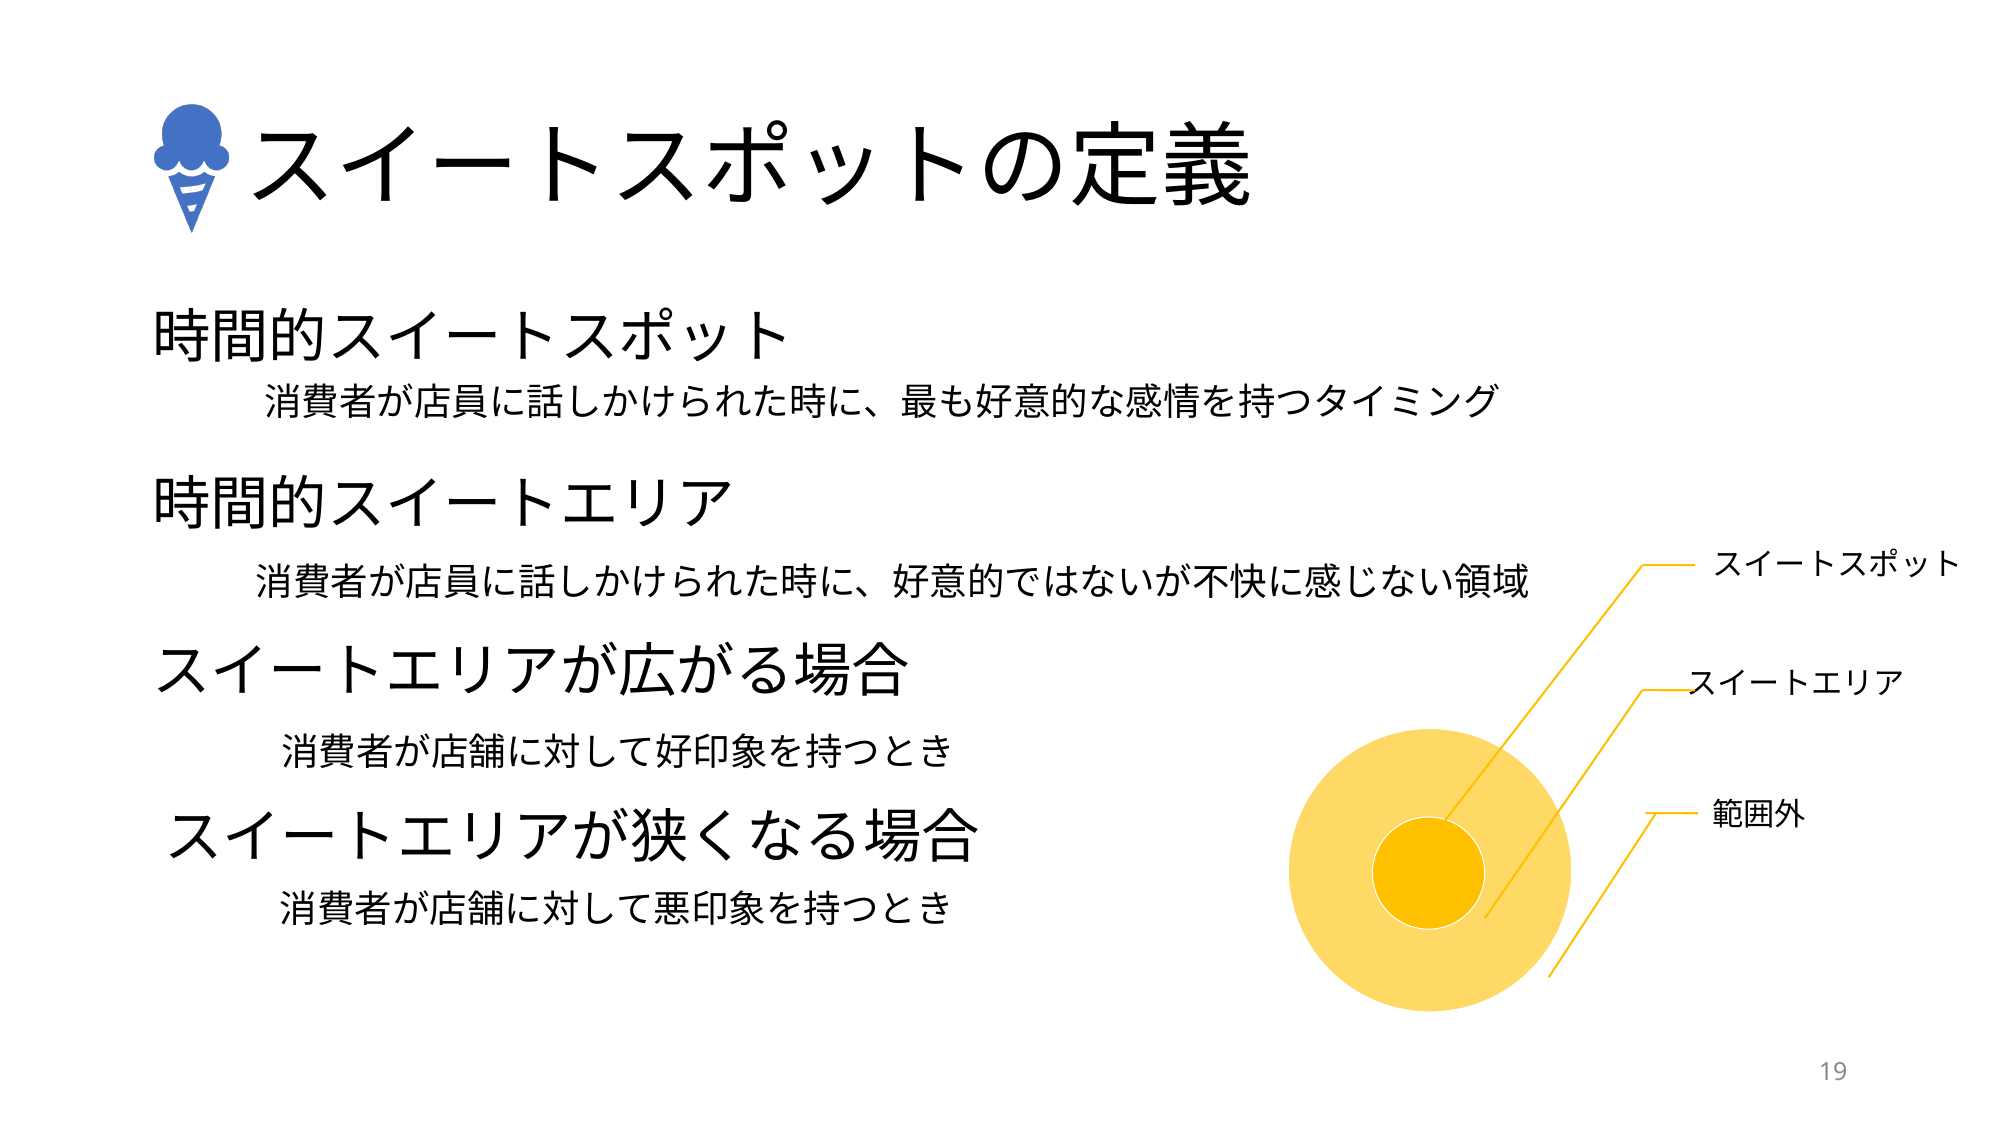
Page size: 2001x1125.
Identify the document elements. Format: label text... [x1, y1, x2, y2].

slide_number 19 [1412, 1075, 1863, 1103]
picture [116, 93, 267, 244]
text_box 消費者が店舗に対して好印象を持つとき [266, 720, 1026, 780]
text_box 消費者が店員に話しかけられた時に、最も好意的な感情を持つタイミング [249, 370, 1566, 431]
text_box スイートエリアが狭くなる場合 [149, 791, 1074, 877]
list 時間的スイートスポット 時間的スイートエリア スイートエリアが広がる場合 [137, 299, 1863, 1014]
text_box 消費者が店舗に対して悪印象を持つとき [265, 877, 1074, 937]
text_box 消費者が店員に話しかけられた時に、好意的ではないが不快に感じない領域 [240, 550, 1204, 611]
title スイートスポットの定義 [137, 59, 1863, 278]
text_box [1204, 502, 2000, 1075]
